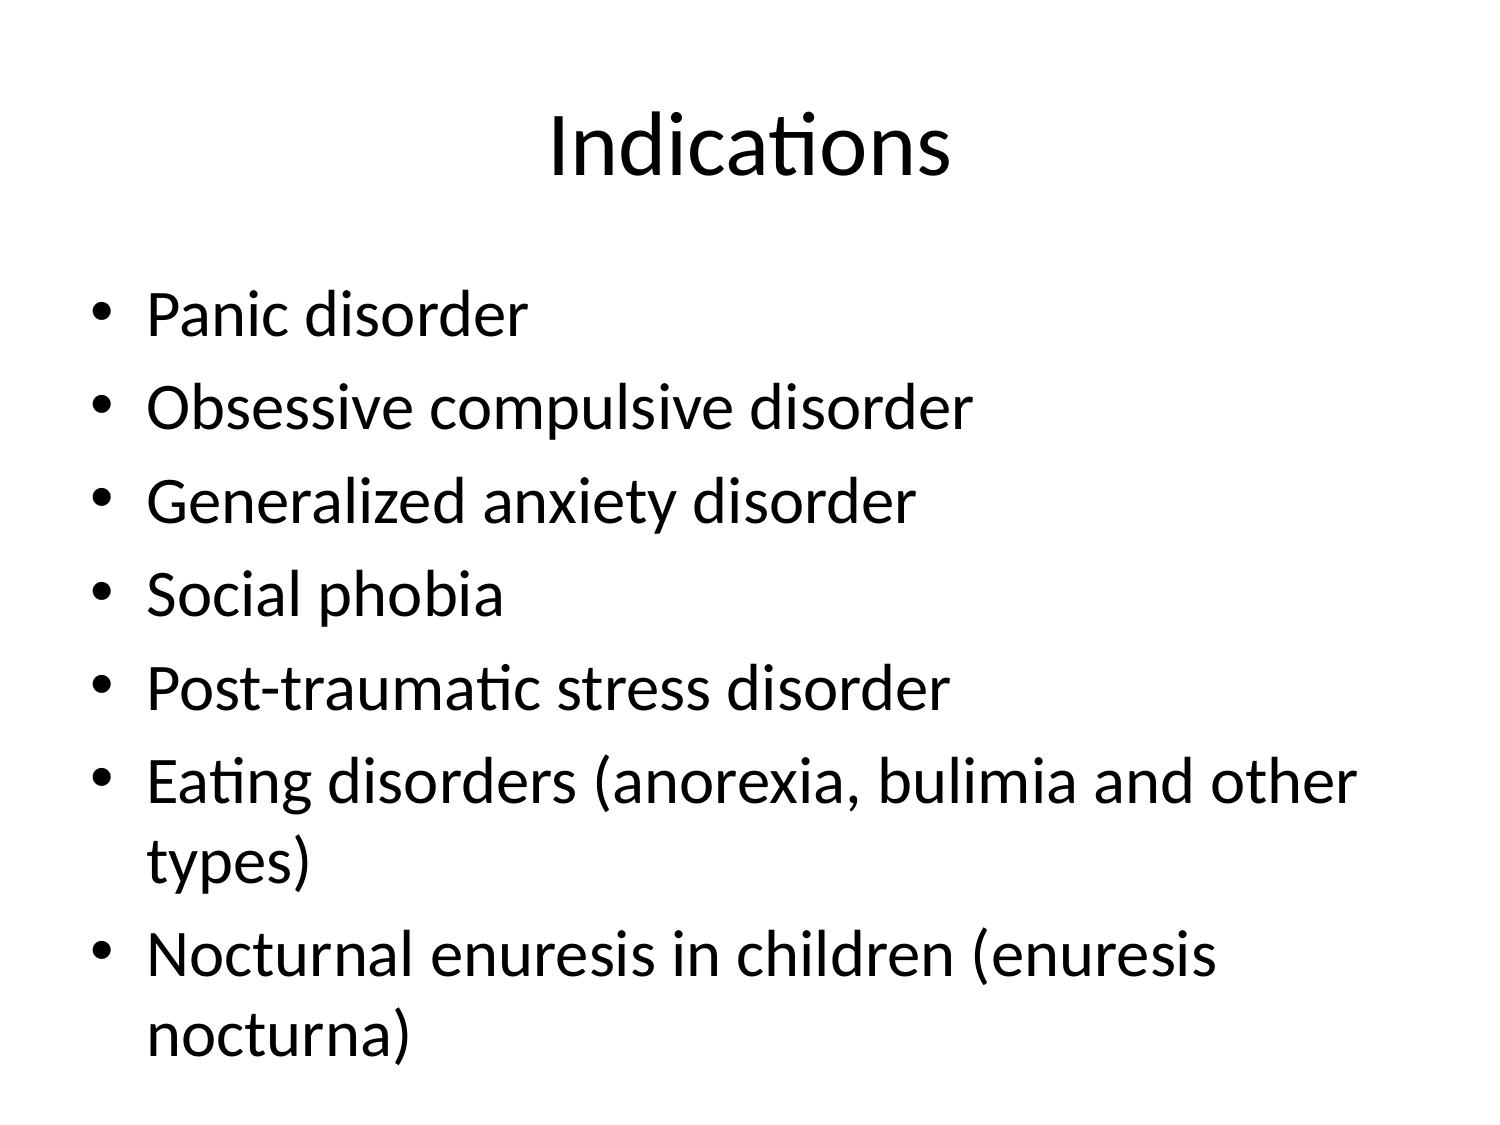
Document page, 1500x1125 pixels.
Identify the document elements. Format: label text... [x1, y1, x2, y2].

list Panic disorder Obsessive compulsive disorder Generalized anxiety disorder Social phobia Post-traumatic stress disorder Eating disorders (anorexia, bulimia and other types) Nocturnal enuresis in children (enuresis nocturna) [74, 262, 1426, 1006]
title Indications [74, 44, 1426, 233]
